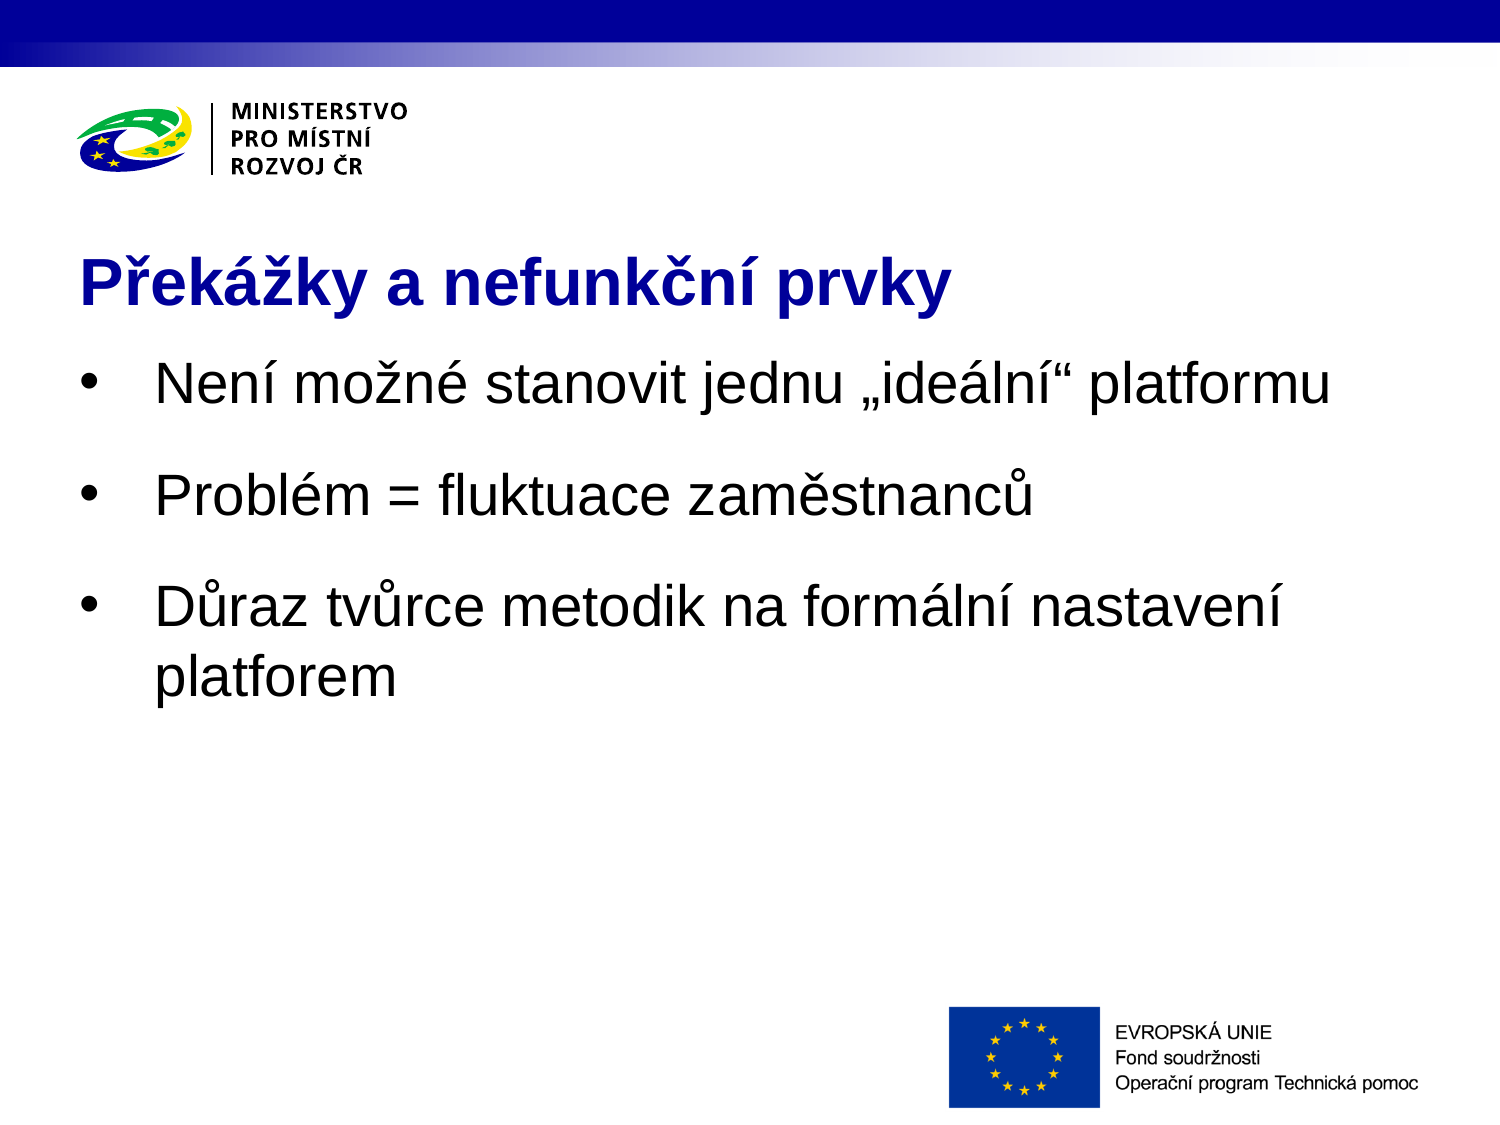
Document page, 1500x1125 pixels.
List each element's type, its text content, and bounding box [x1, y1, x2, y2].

list Není možné stanovit jednu „ideální“ platformu Problém = fluktuace zaměstnanců Důraz tvůrce metodik na formální nastavení platforem [64, 338, 1425, 976]
title Překážky a nefunkční prvky [64, 231, 1425, 315]
picture [915, 973, 1452, 1125]
